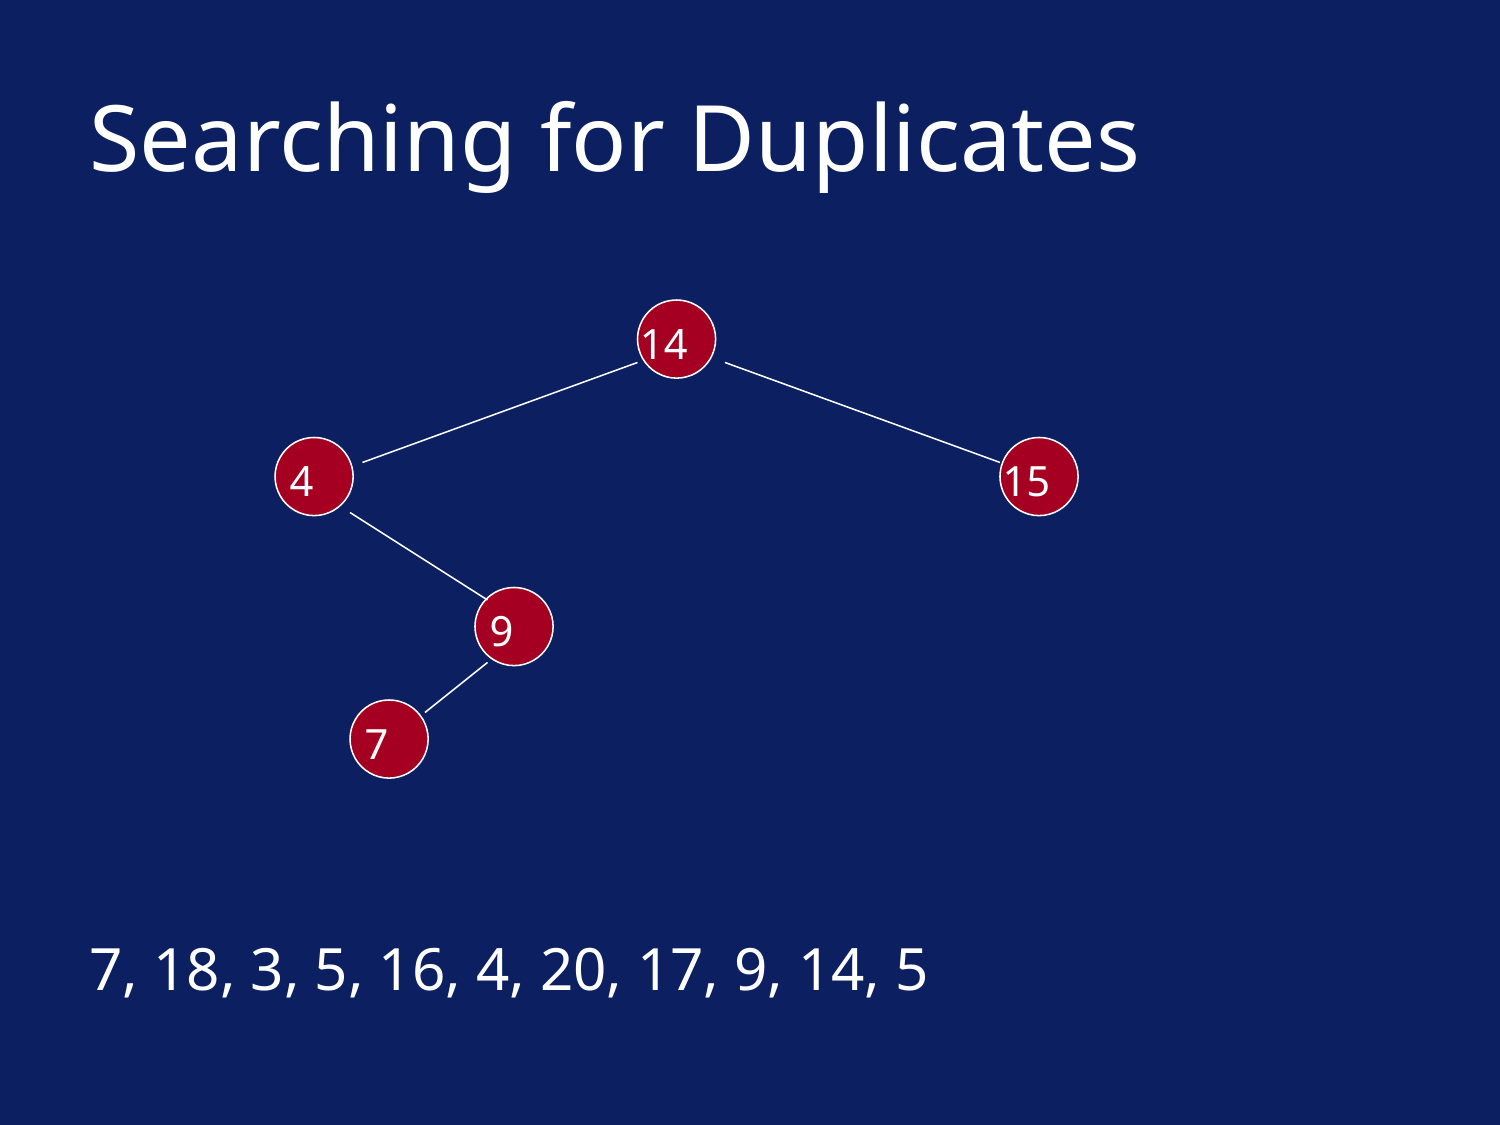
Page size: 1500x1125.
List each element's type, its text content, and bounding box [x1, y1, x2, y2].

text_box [349, 512, 488, 601]
title Searching for Duplicates [74, 59, 1425, 210]
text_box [424, 662, 488, 713]
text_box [262, 437, 354, 526]
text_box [337, 699, 429, 789]
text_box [987, 437, 1079, 526]
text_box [724, 362, 1001, 463]
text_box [624, 299, 716, 389]
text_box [362, 362, 638, 463]
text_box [462, 587, 554, 676]
list 7, 18, 3, 5, 16, 4, 20, 17, 9, 14, 5 [74, 924, 1425, 1038]
